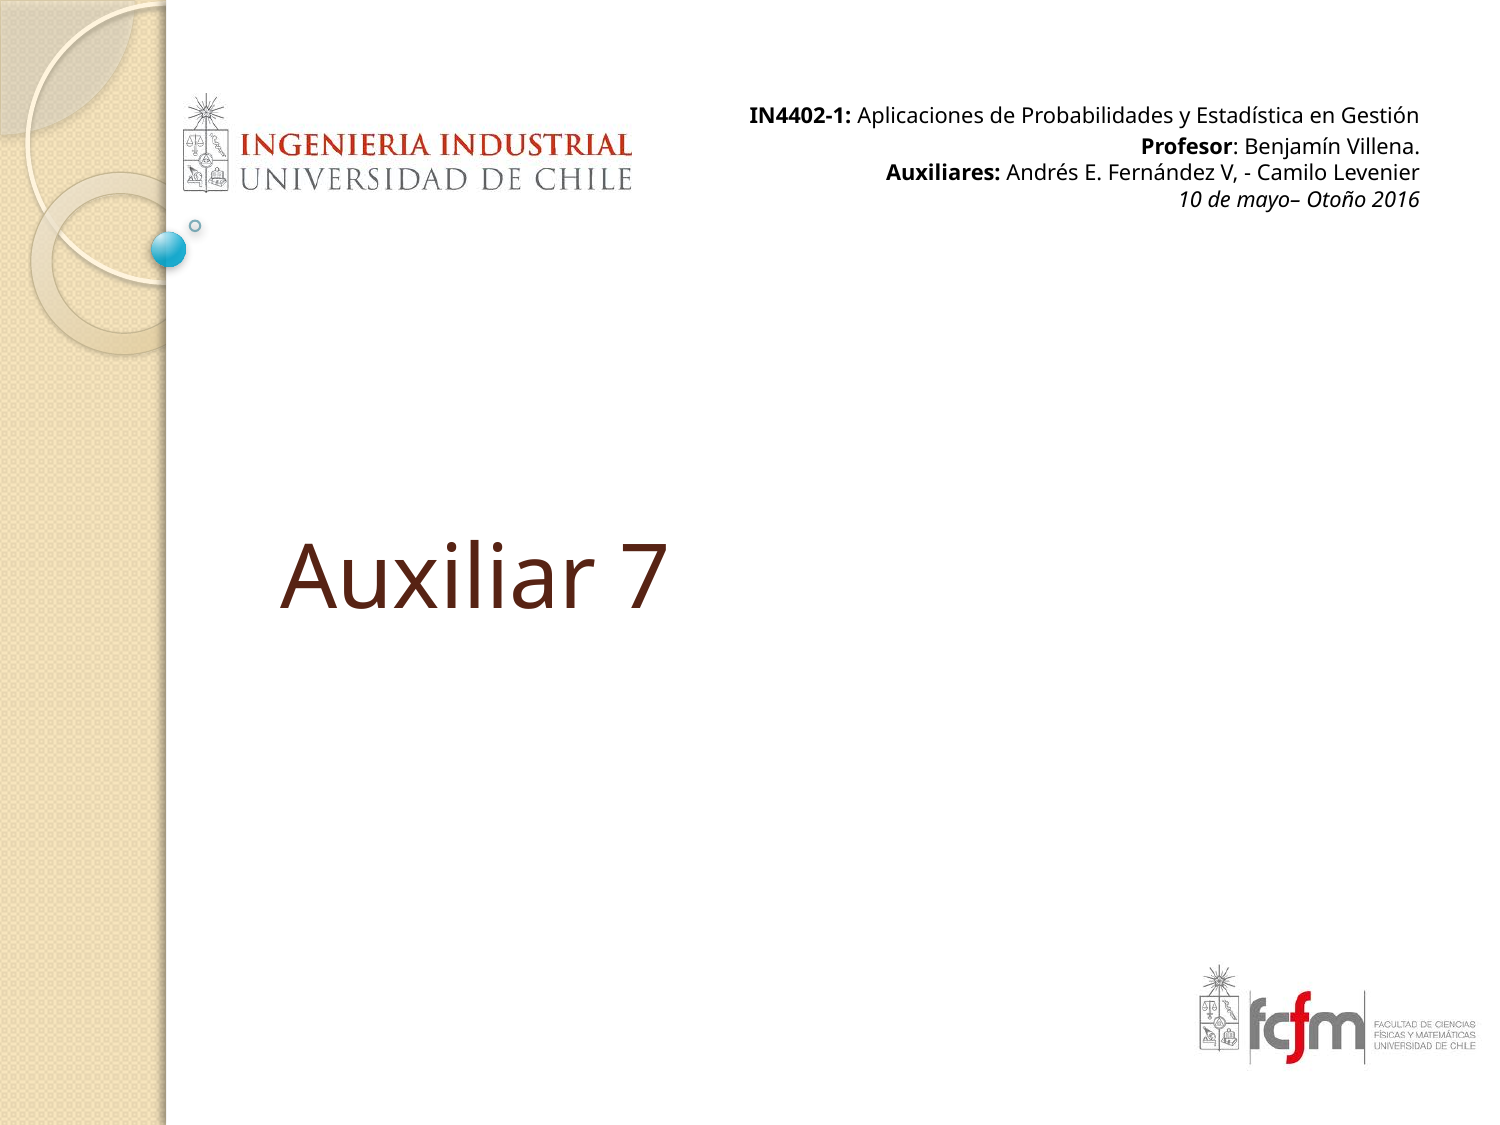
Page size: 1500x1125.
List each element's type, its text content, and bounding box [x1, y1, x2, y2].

picture [182, 93, 633, 193]
picture [1179, 952, 1500, 1086]
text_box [702, 93, 1436, 221]
title Auxiliar 7 [265, 243, 1500, 634]
